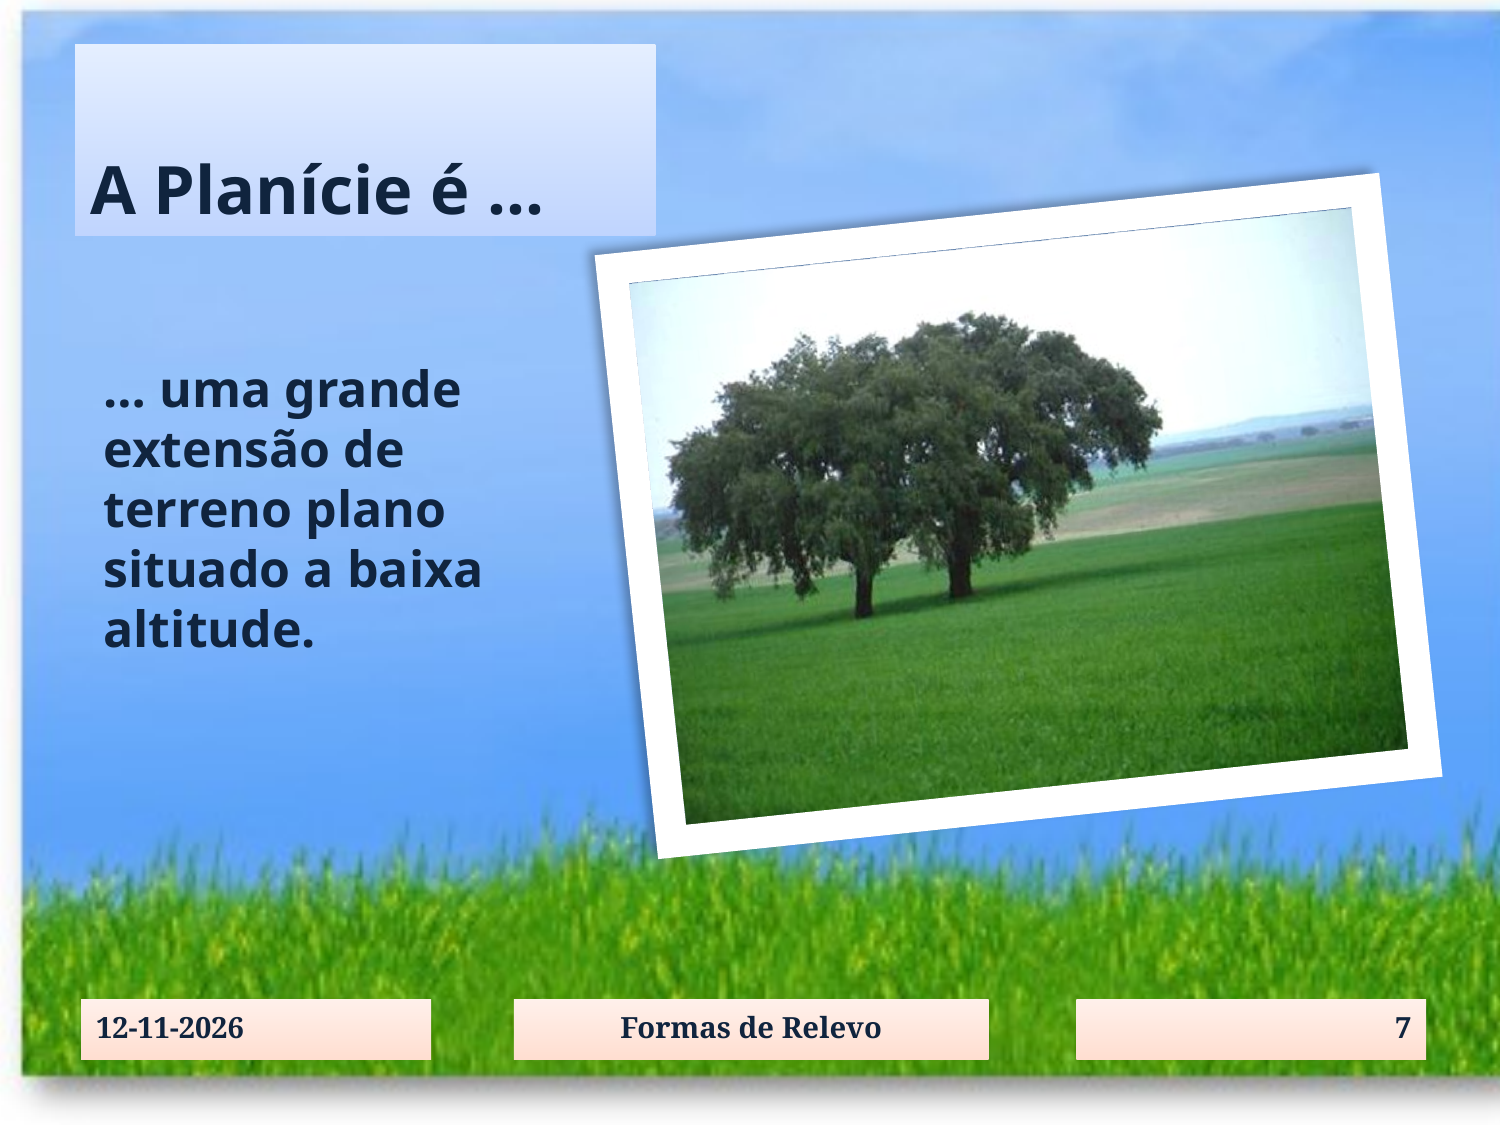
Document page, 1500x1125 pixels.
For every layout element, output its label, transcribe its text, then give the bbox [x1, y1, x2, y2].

list … uma grande extensão de terreno plano situado a baixa altitude. [88, 349, 585, 760]
footer Formas de Relevo [513, 999, 989, 1060]
slide_number 7 [1076, 999, 1427, 1060]
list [655, 243, 1383, 789]
picture [0, 0, 1500, 1125]
title A Planície é … [75, 44, 656, 236]
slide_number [81, 999, 432, 1060]
